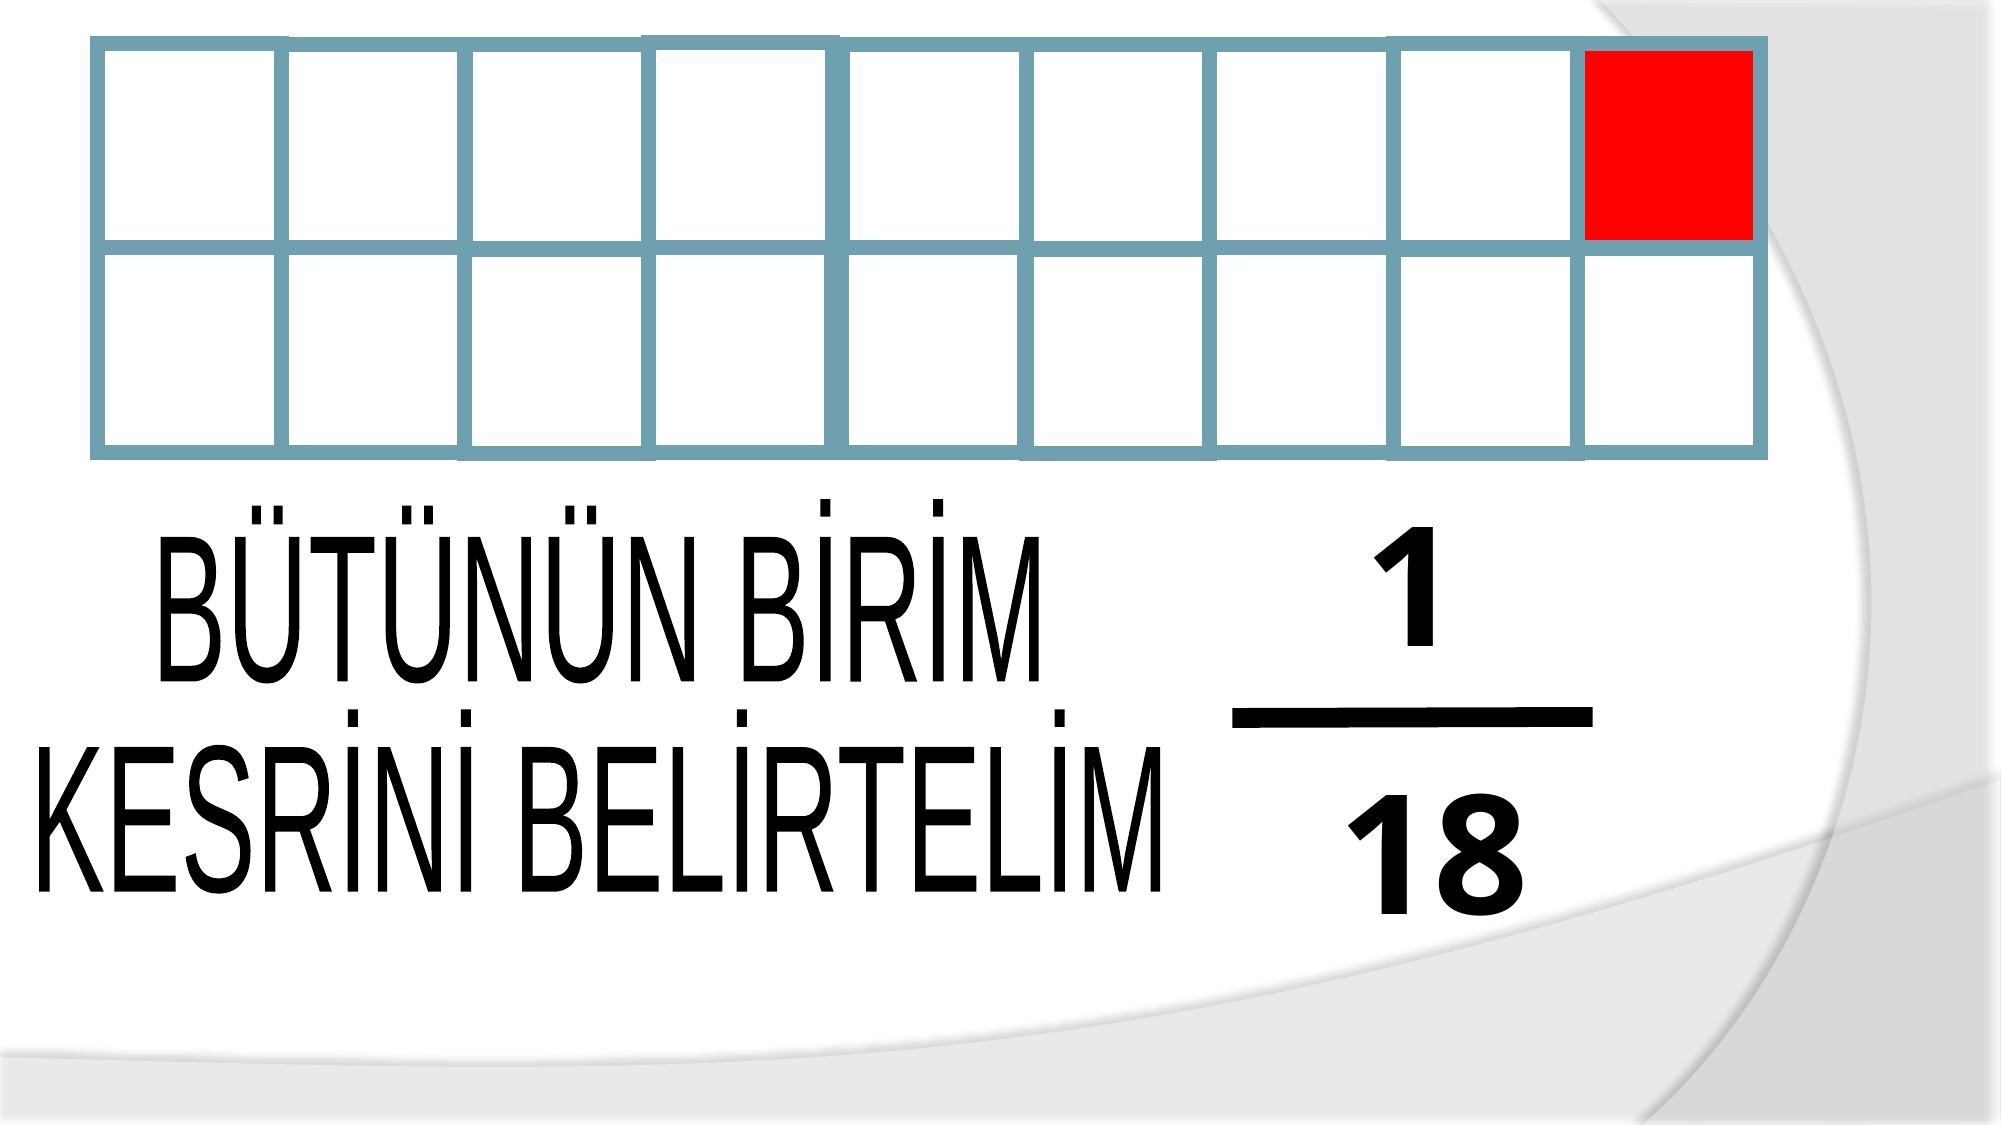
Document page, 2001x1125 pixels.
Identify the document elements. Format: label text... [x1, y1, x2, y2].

text_box [1209, 44, 1393, 247]
text_box 18 [1255, 740, 1612, 955]
text_box [648, 247, 832, 453]
text_box [1577, 247, 1761, 453]
text_box [1577, 43, 1761, 247]
text_box [1026, 248, 1210, 454]
text_box 1 [1312, 472, 1513, 687]
text_box [466, 44, 648, 248]
text_box [97, 43, 282, 247]
text_box [464, 248, 649, 454]
text_box [282, 247, 466, 453]
text_box [1026, 44, 1209, 248]
text_box [842, 44, 1026, 249]
text_box [1209, 247, 1394, 453]
text_box [97, 247, 282, 453]
text_box [281, 44, 466, 247]
text_box [1393, 248, 1578, 454]
text_box [648, 42, 833, 248]
text_box [841, 247, 1025, 453]
text_box [1393, 43, 1577, 248]
